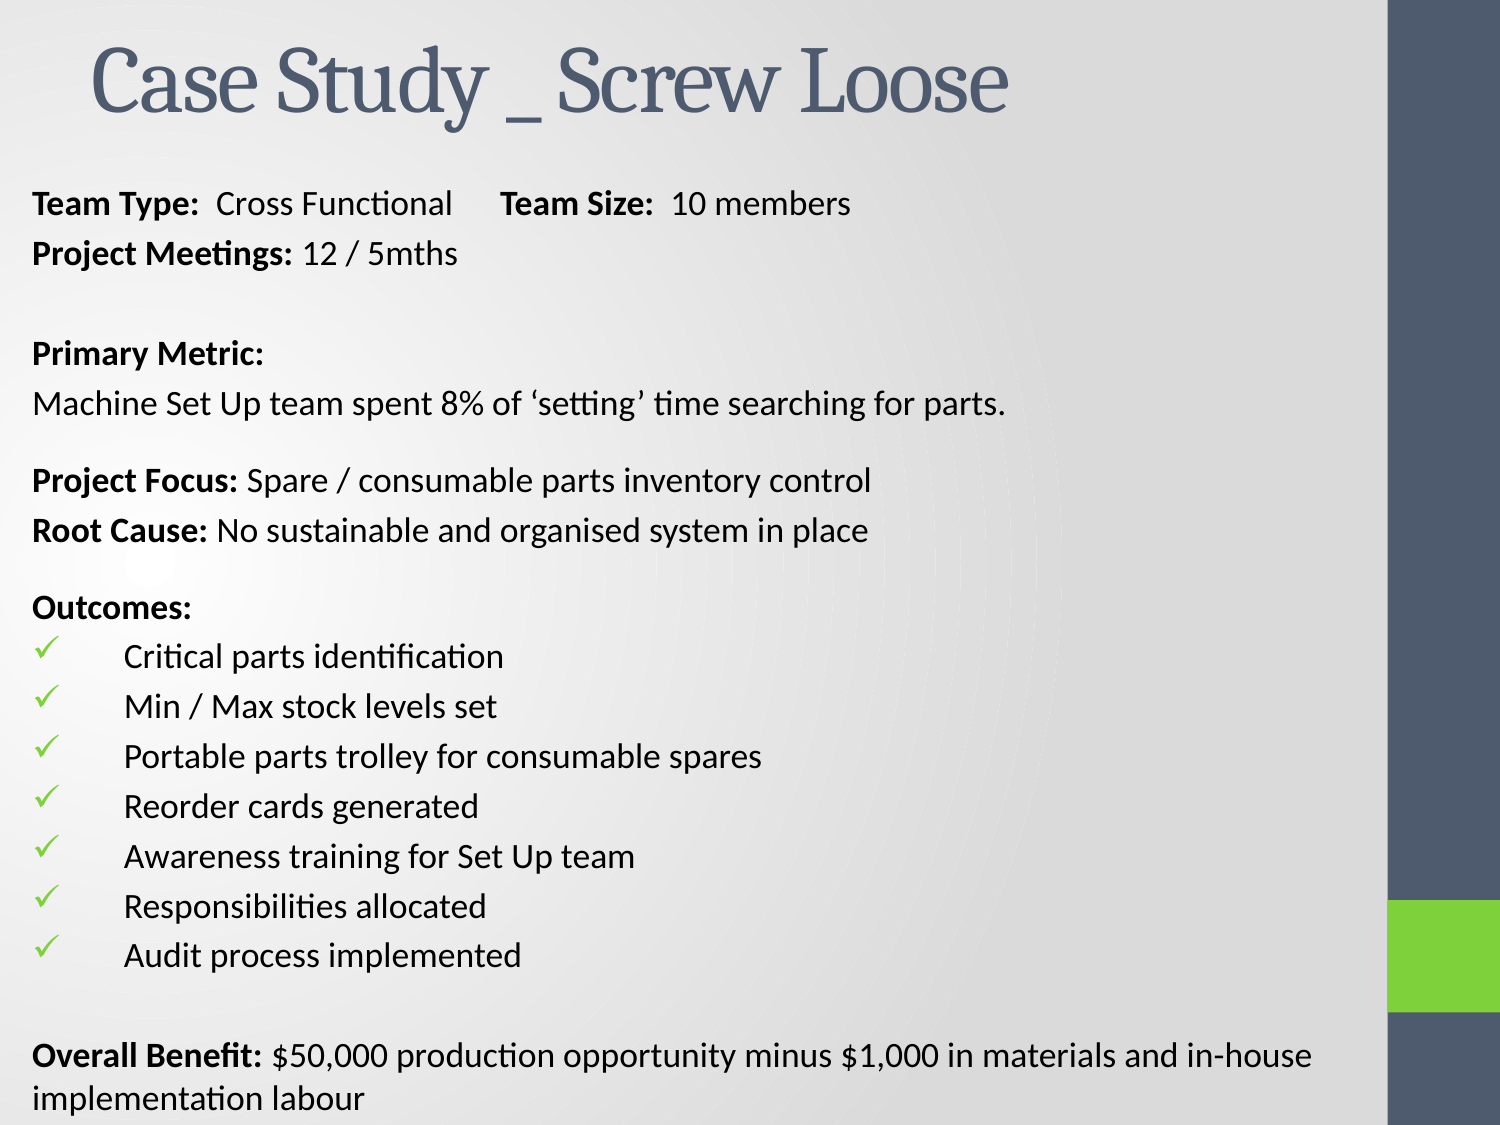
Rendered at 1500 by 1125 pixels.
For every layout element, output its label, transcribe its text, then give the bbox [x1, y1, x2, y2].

title Case Study _ Screw Loose [76, 0, 1327, 149]
list Team Type: Cross Functional Team Size: 10 members Project Meetings: 12 / 5mths Primary Metric: Machine Set Up team spent 8% of ‘setting’ time searching for parts. Project Focus: Spare / consumable parts inventory control Root Cause: No sustainable and organised system in place Outcomes: Critical parts identification Min / Max stock levels set Portable parts trolley for consumable spares Reorder cards generated Awareness training for Set Up team Responsibilities allocated Audit process implemented Overall Benefit: $50,000 production opportunity minus $1,000 in materials and in-house implementation labour [0, 172, 1388, 1125]
